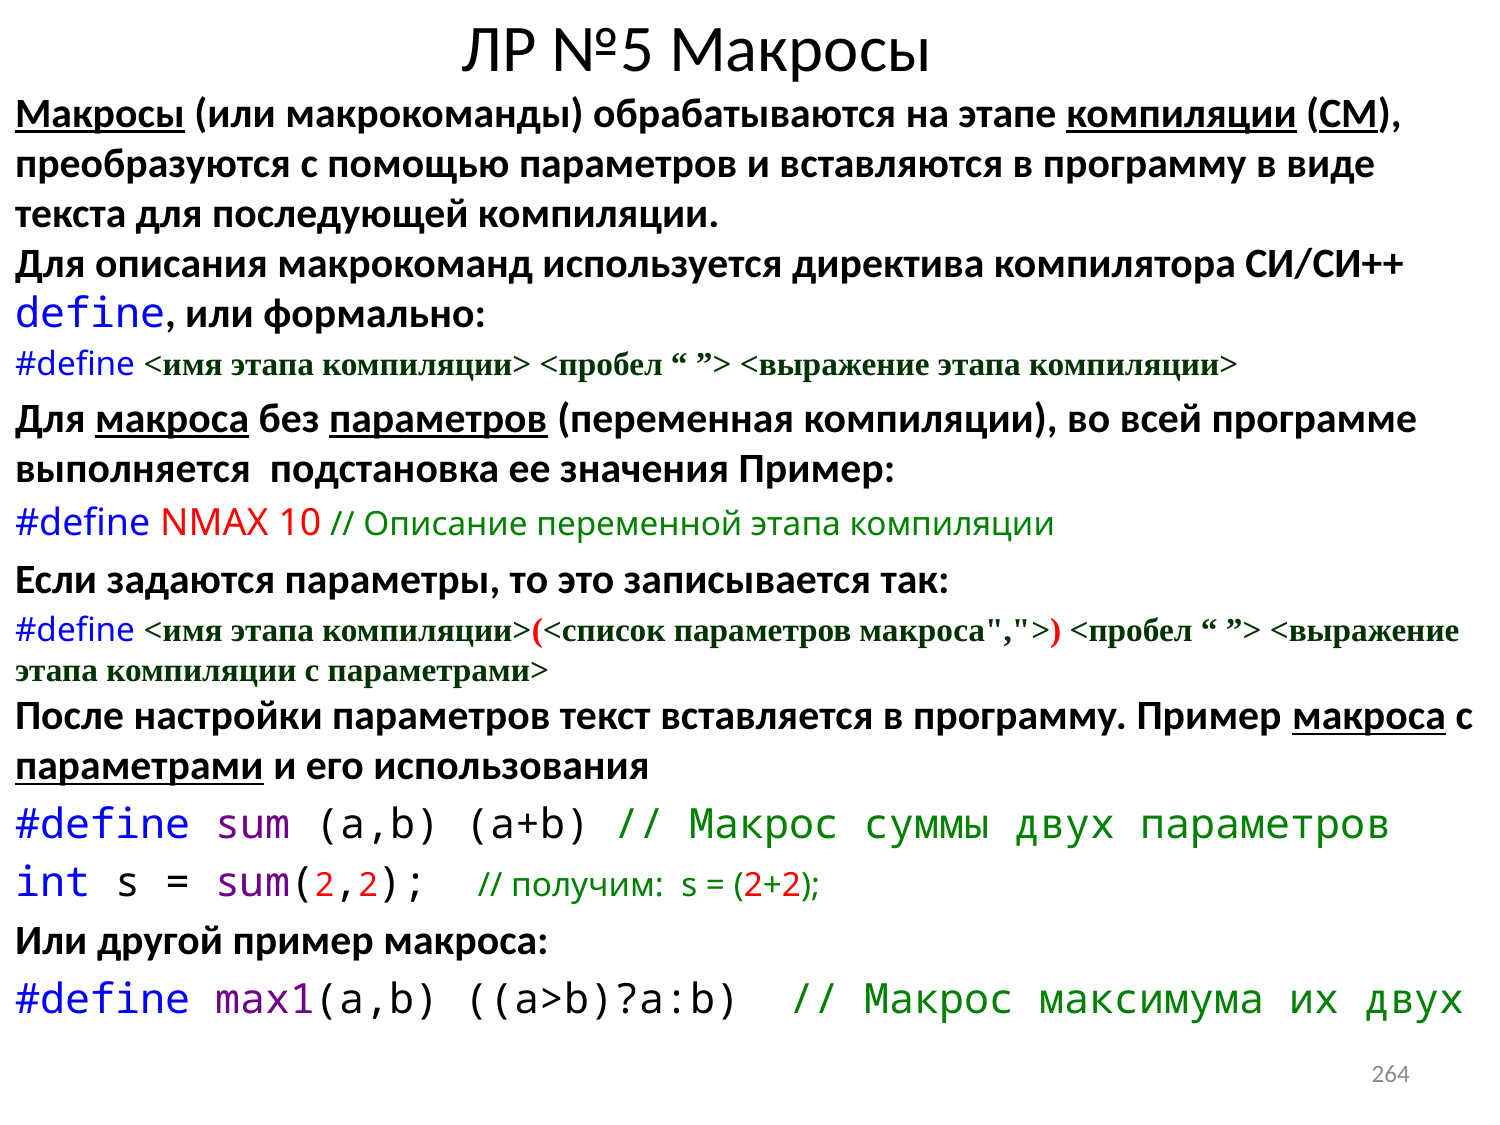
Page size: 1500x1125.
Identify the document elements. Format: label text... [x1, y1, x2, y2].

text_box Макросы (или макрокоманды) обрабатываются на этапе компиляции (СМ), преобразуются с помощью параметров и вставляются в программу в виде текста для последующей компиляции. Для описания макрокоманд используется директива компилятора СИ/СИ++ define, или формально: #define <имя этапа компиляции> <пробел “ ”> <выражение этапа компиляции> Для макроса без параметров (переменная компиляции), во всей программе выполняется подстановка ее значения Пример: #define NMAX 10 // Описание переменной этапа компиляции Если задаются параметры, то это записывается так: #define <имя этапа компиляции>(<список параметров макроса",">) <пробел “ ”> <выражение этапа компиляции с параметрами> После настройки параметров текст вставляется в программу. Пример макроса с параметрами и его использования #define sum (a,b) (a+b) // Макрос суммы двух параметров int s = sum(2,2); // получим: s = (2+2); Или другой пример макроса: #define max1(a,b) ((a>b)?a:b) // Макрос максимума их двух [0, 78, 1500, 1035]
title ЛР №5 Макросы [230, 0, 1164, 78]
slide_number 264 [1074, 1042, 1425, 1103]
